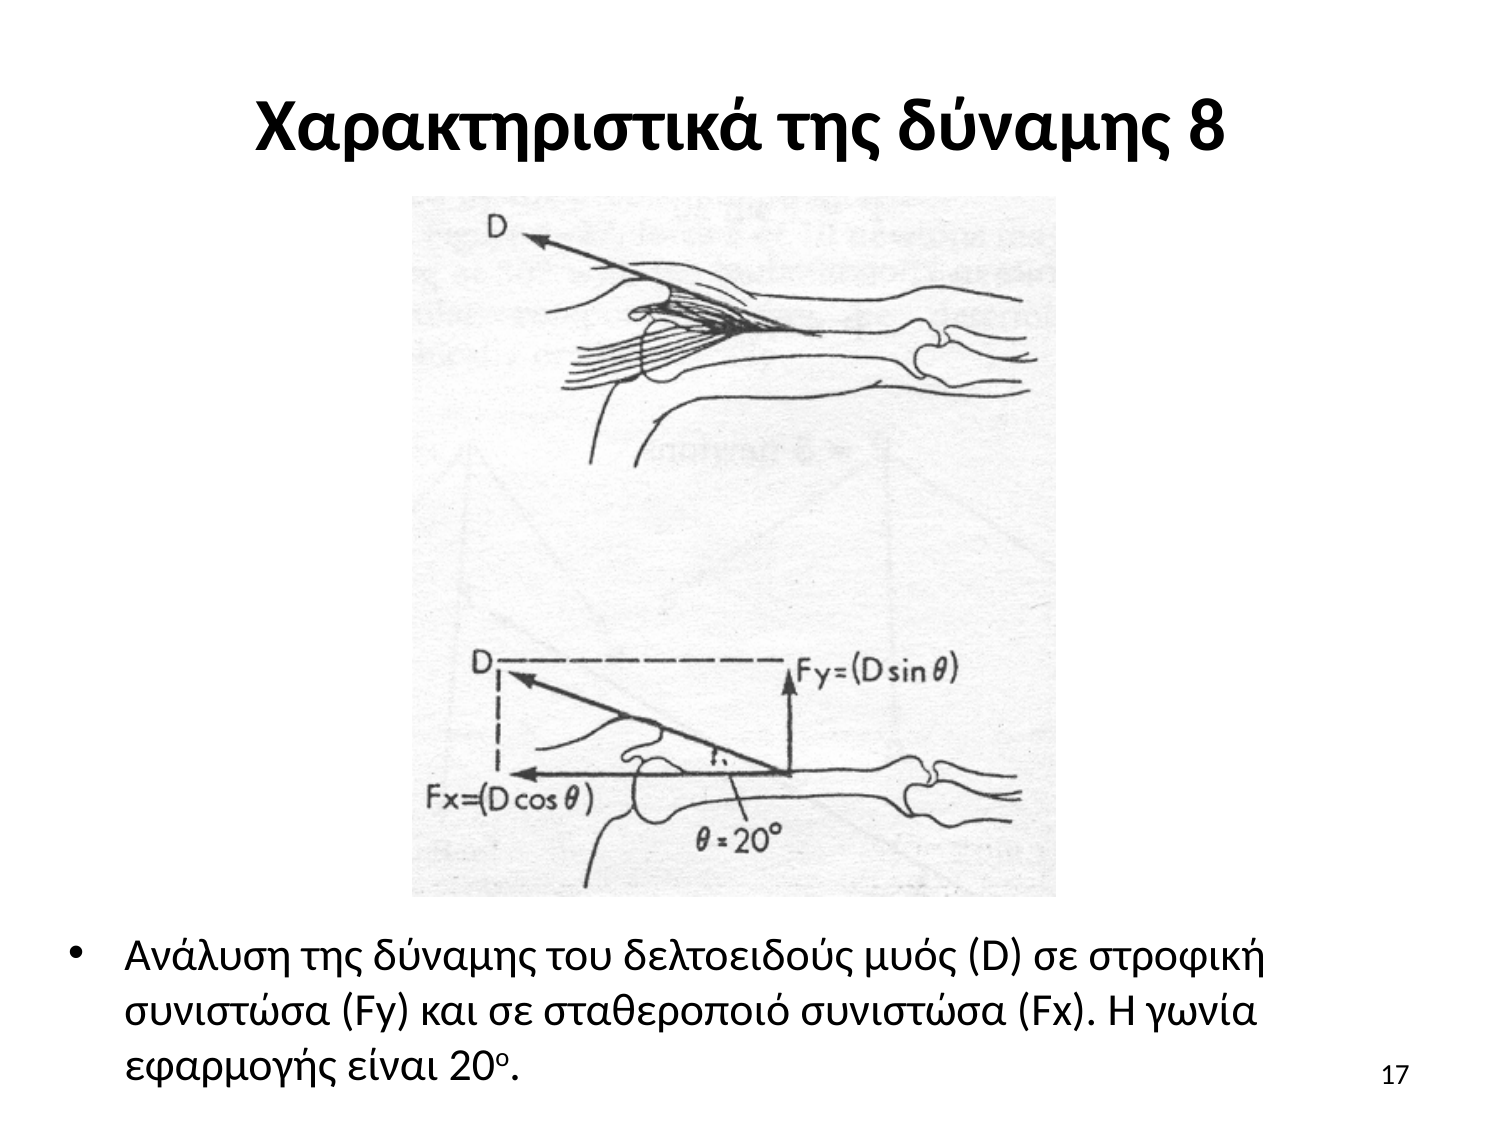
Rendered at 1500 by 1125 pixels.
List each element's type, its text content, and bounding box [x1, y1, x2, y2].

list Ανάλυση της δύναμης του δελτοειδούς μυός (D) σε στροφική συνιστώσα (Fy) και σε σταθεροποιό συνιστώσα (Fx). Η γωνία εφαρμογής είναι 20ο. [53, 916, 1459, 1083]
slide_number 17 [1074, 1042, 1425, 1103]
title Χαρακτηριστικά της δύναμης 8 [75, 45, 1425, 197]
picture [412, 196, 1056, 897]
